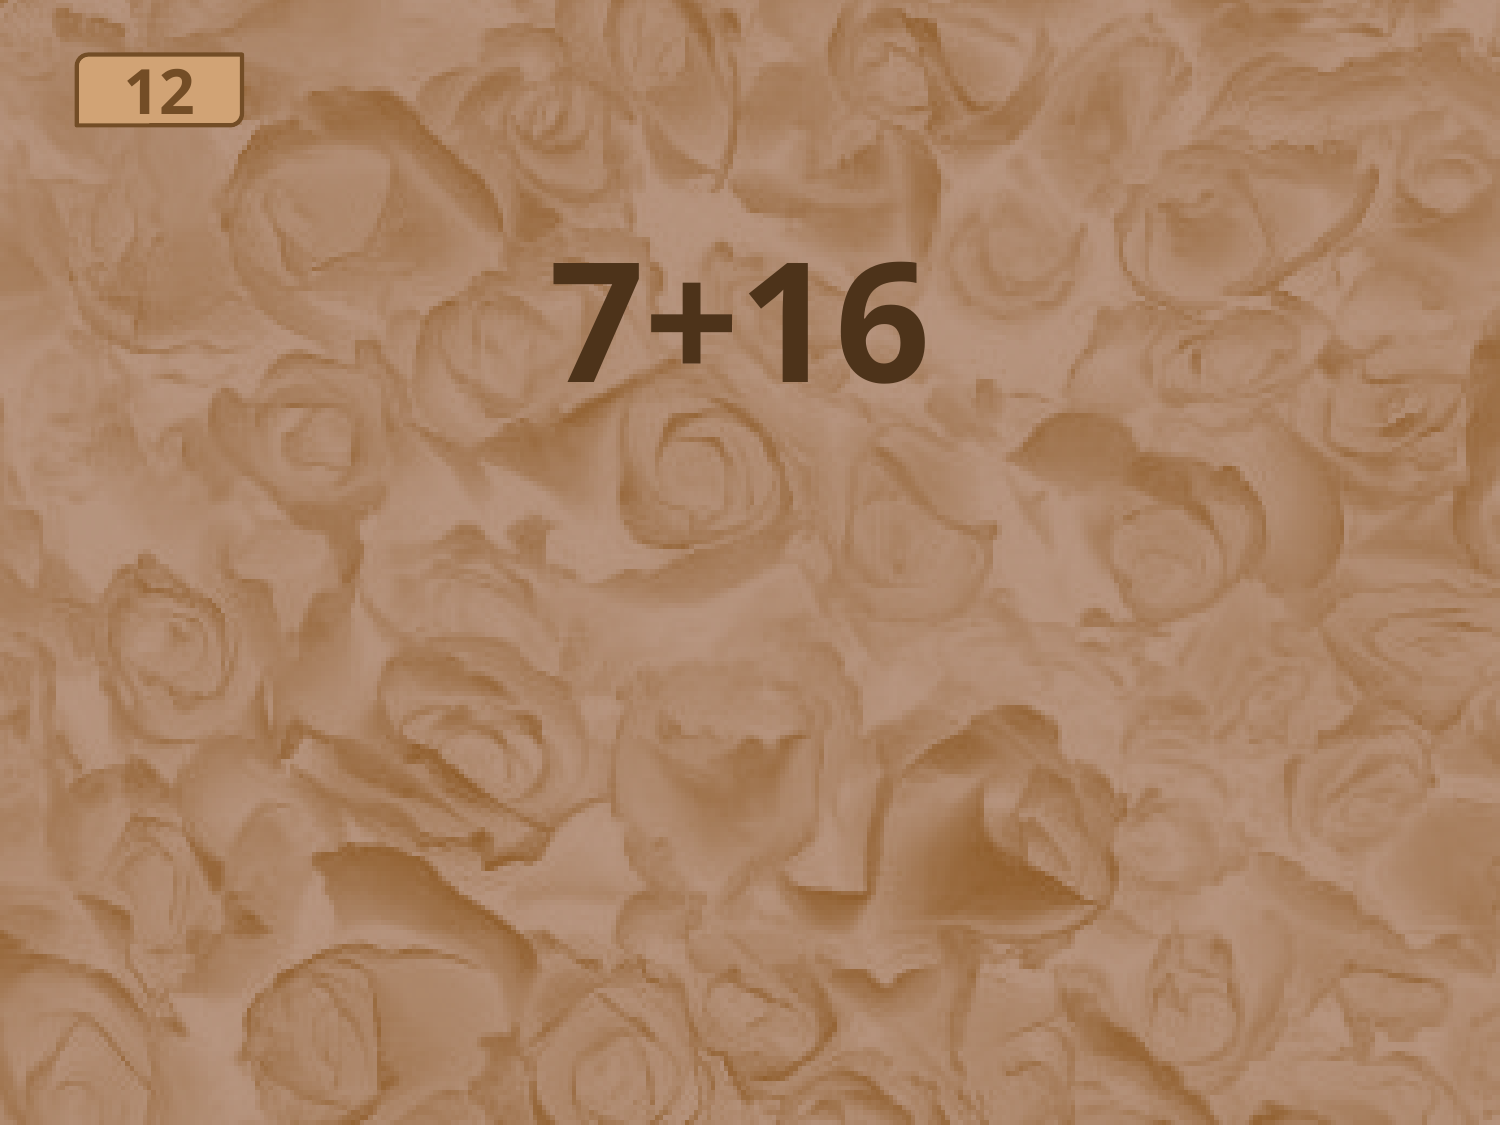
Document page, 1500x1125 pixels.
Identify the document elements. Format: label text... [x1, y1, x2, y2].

text_box 7+16 [159, 208, 1365, 423]
text_box 12 [74, 52, 245, 128]
